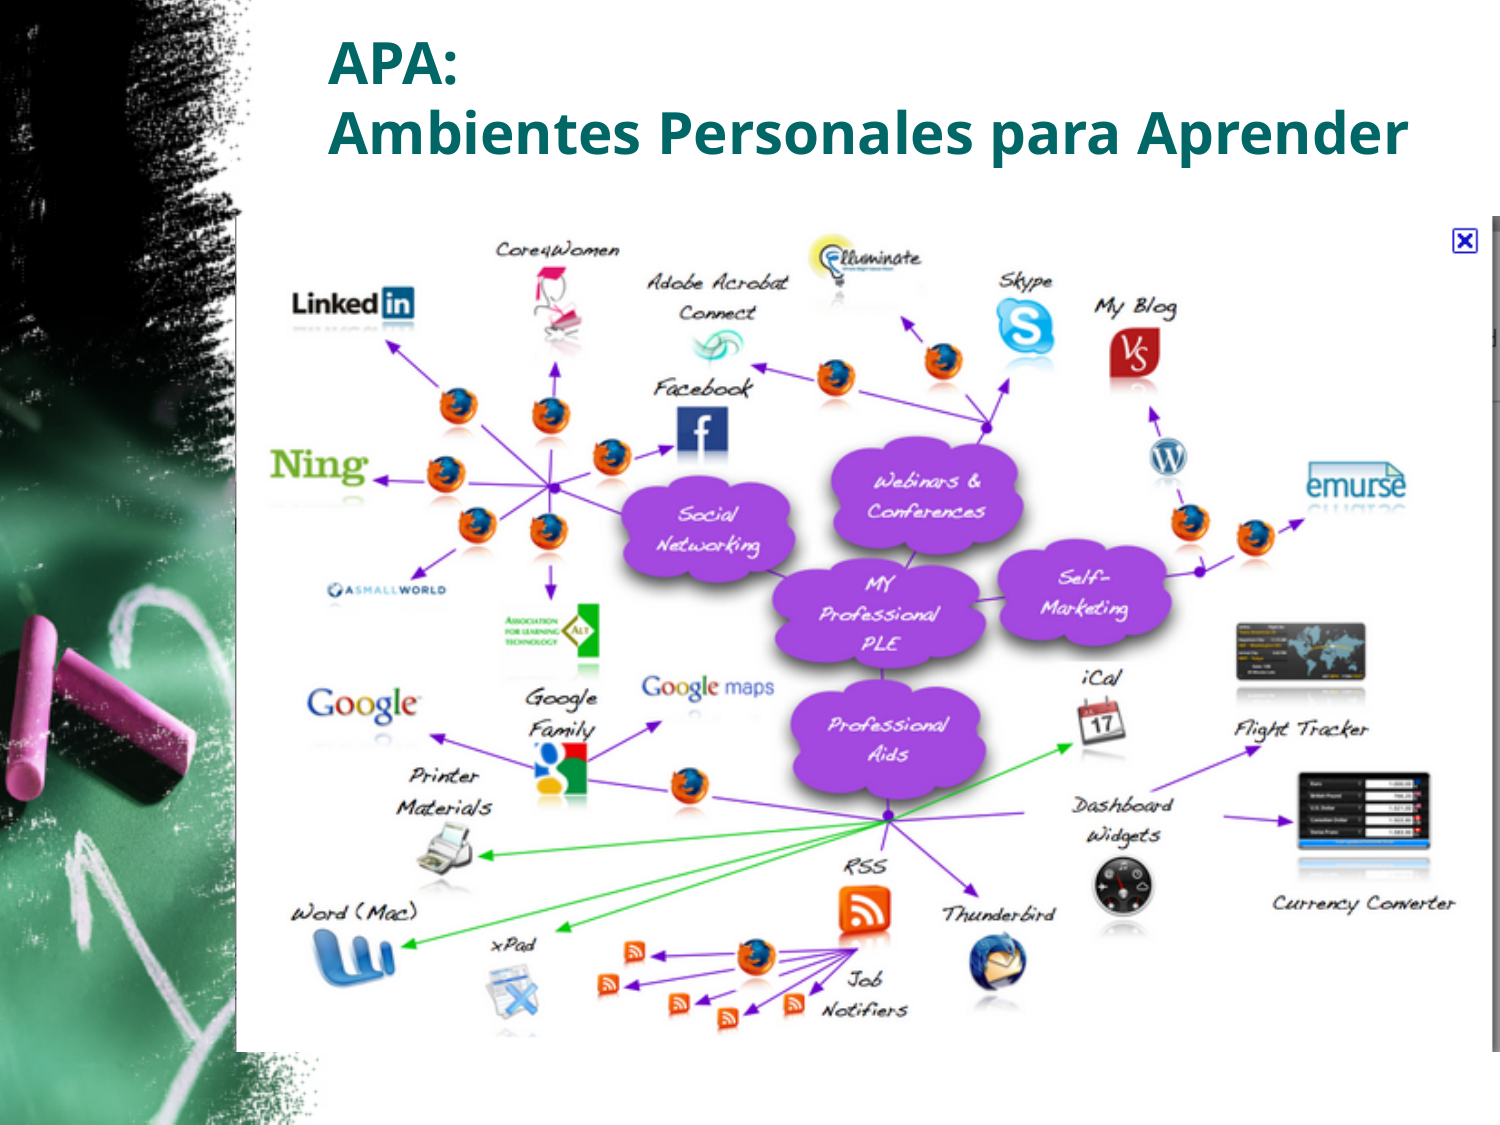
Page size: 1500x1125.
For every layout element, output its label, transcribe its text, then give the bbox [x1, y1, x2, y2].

picture [0, 0, 1500, 1125]
title APA: Ambientes Personales para Aprender [313, 27, 1464, 166]
